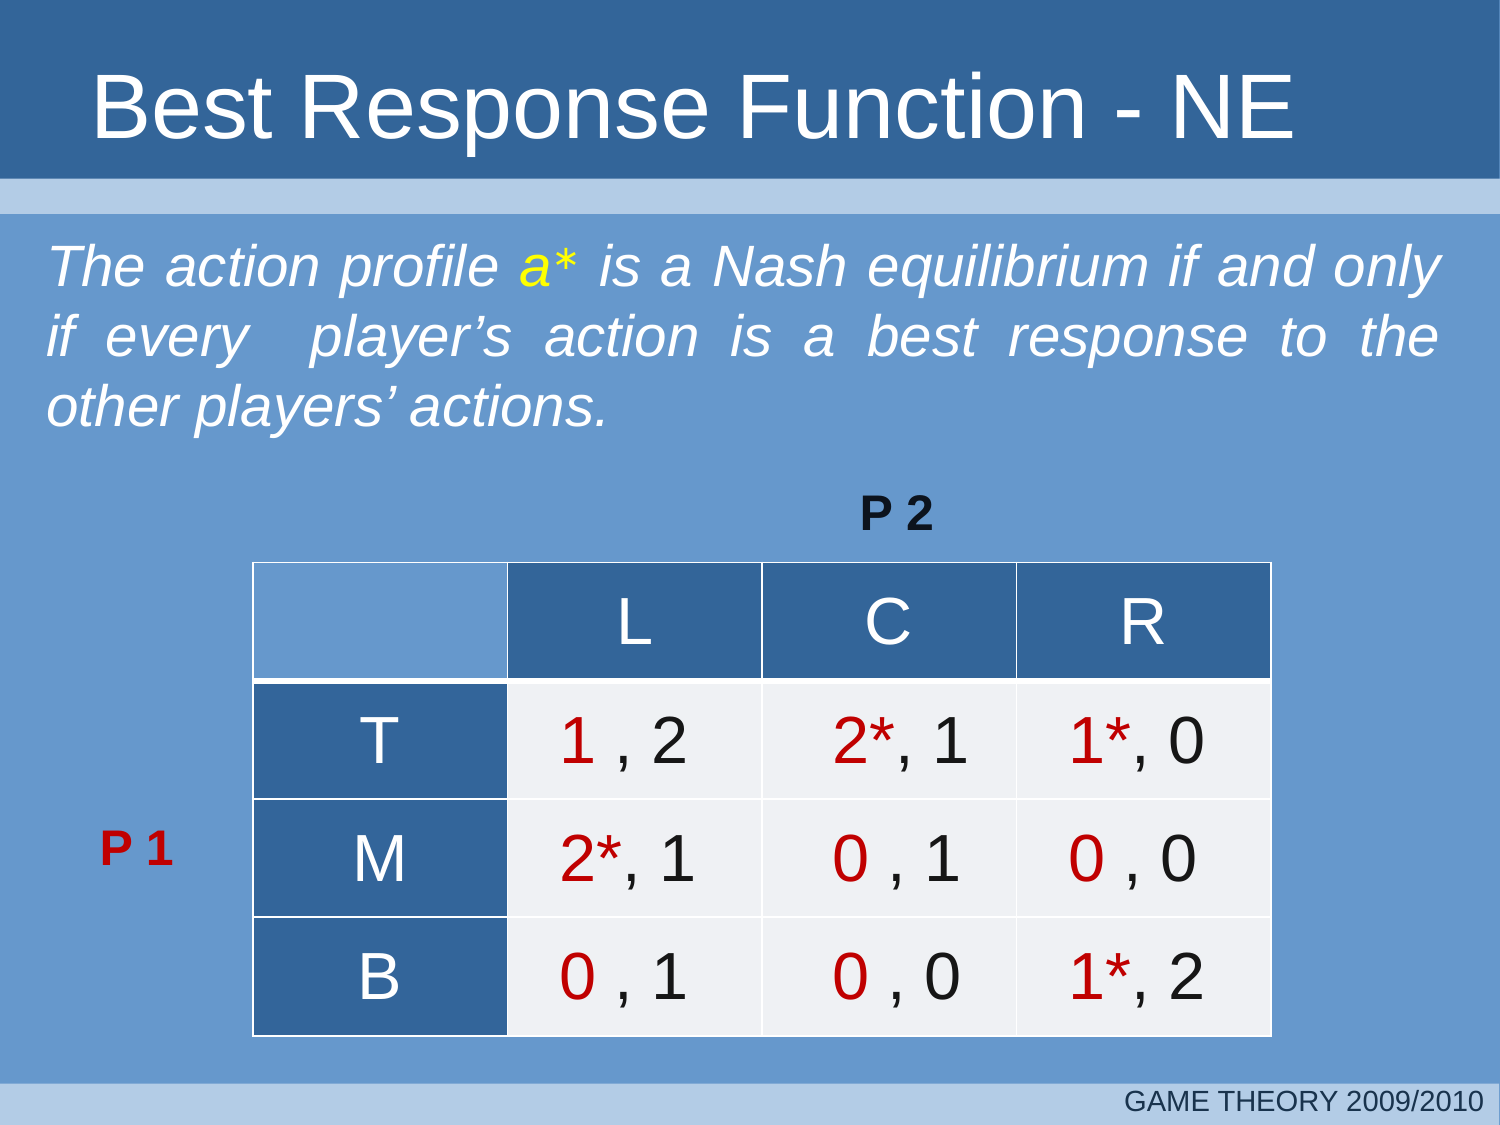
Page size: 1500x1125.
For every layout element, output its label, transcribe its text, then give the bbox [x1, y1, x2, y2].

table_cell T [254, 684, 507, 798]
title Best Response Function - NE [74, 42, 1436, 162]
table_header R [1017, 563, 1270, 678]
table_cell 2*, 1 [508, 800, 761, 916]
table_cell 0 , 1 [763, 800, 1016, 916]
table_cell 1 , 2 [508, 684, 761, 798]
text_box The action profile a∗ is a Nash equilibrium if and only if every player’s action is a best response to the other players’ actions. [31, 221, 1457, 446]
table_header C [763, 563, 1016, 678]
table_cell 0 , 1 [508, 918, 761, 1035]
table_cell 0 , 0 [1017, 800, 1270, 916]
table_cell 2*, 1 [763, 684, 1016, 798]
text_box GAME THEORY 2009/2010 [1109, 1075, 1500, 1125]
table_cell 1*, 0 [1017, 684, 1270, 798]
table_cell M [254, 800, 507, 916]
table_cell B [254, 918, 507, 1035]
table_cell 1*, 2 [1017, 918, 1270, 1035]
text_box P 1 [79, 807, 195, 883]
table_header [254, 563, 507, 678]
table_cell 0 , 0 [763, 918, 1016, 1035]
table_header L [508, 563, 761, 678]
text_box P 2 [803, 472, 990, 548]
